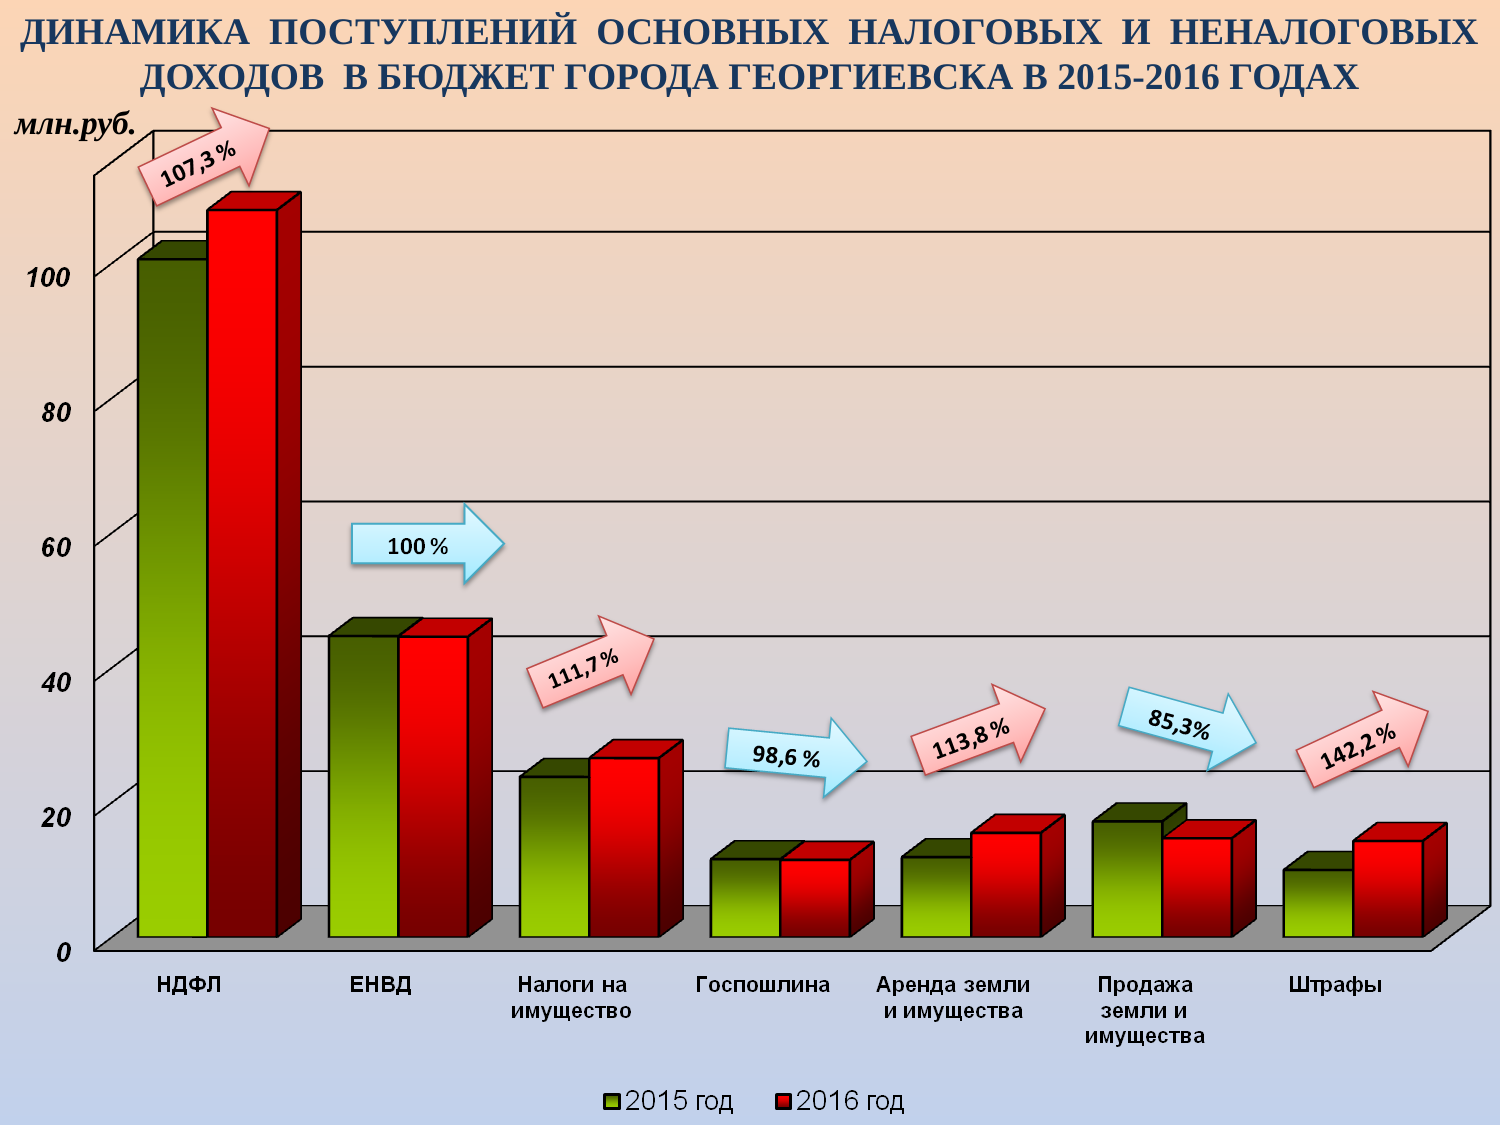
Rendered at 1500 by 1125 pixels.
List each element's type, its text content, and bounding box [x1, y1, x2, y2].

text_box млн.руб. [0, 93, 197, 104]
text_box ДИНАМИКА ПОСТУПЛЕНИЙ ОСНОВНЫХ НАЛОГОВЫХ И НЕНАЛОГОВЫХ ДОХОДОВ В БЮДЖЕТ ГОРОДА ГЕОРГИЕВСКА В 2015-2016 ГОДАХ [0, 0, 1500, 105]
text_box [0, 105, 1500, 1125]
